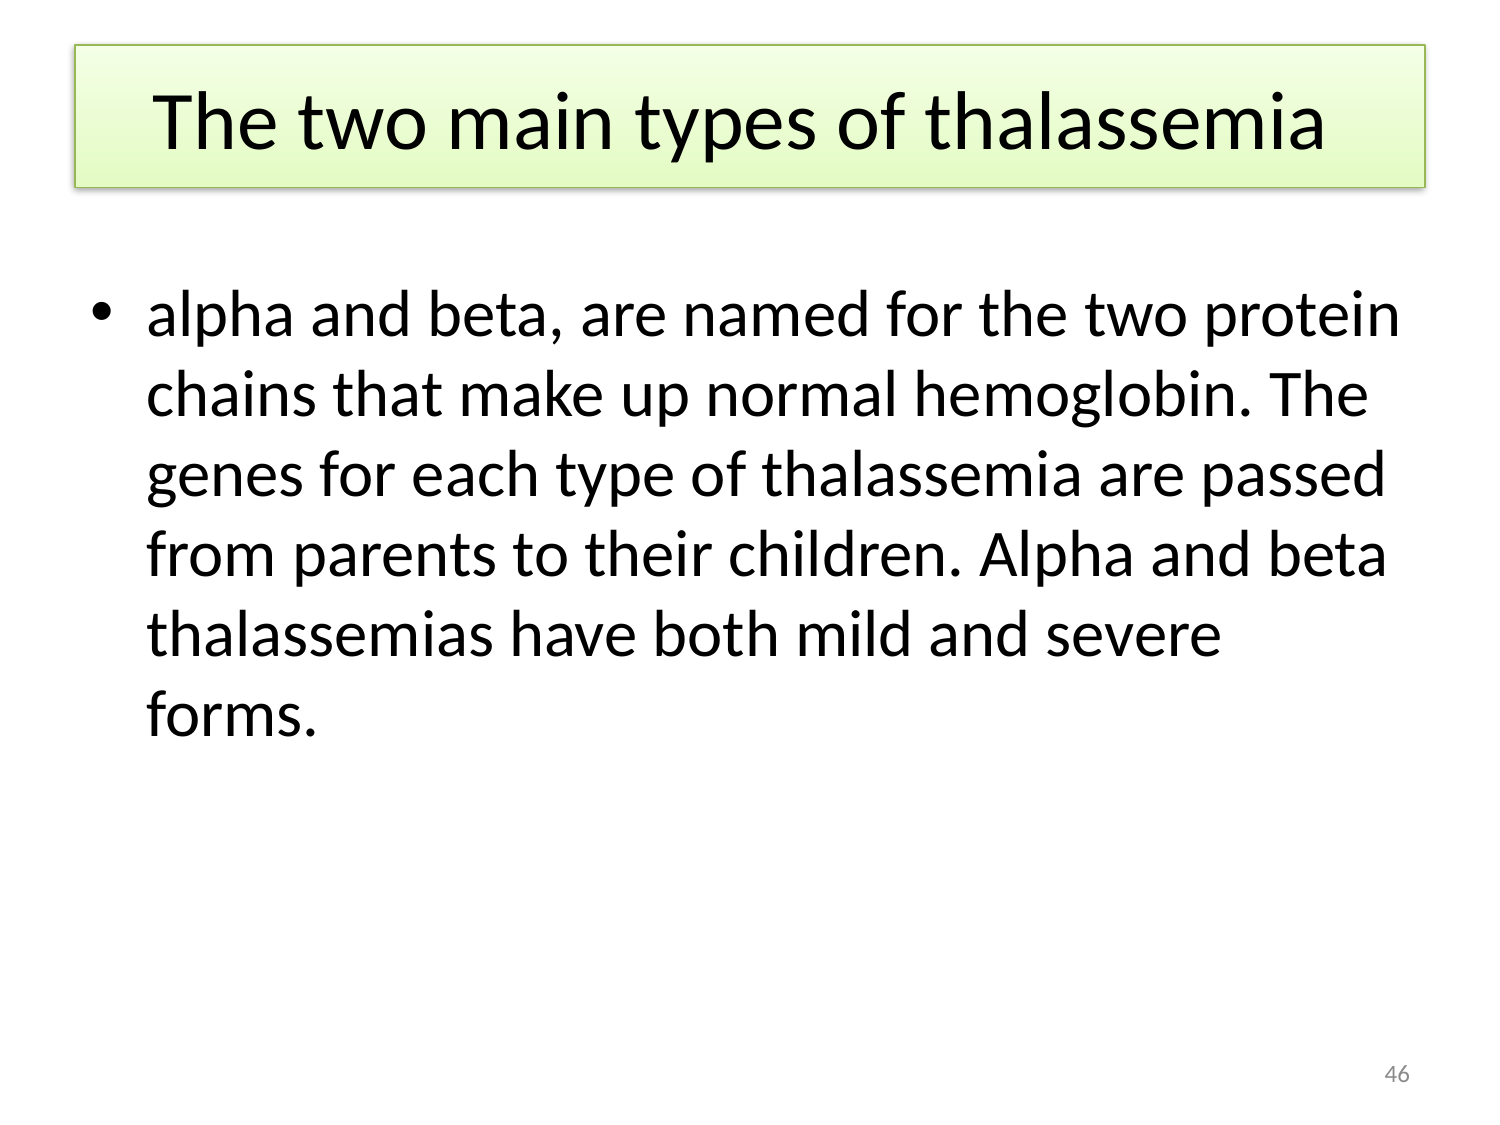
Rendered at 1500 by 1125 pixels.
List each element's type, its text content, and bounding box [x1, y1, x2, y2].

list alpha and beta, are named for the two protein chains that make up normal hemoglobin. The genes for each type of thalassemia are passed from parents to their children. Alpha and beta thalassemias have both mild and severe forms. [75, 262, 1425, 1005]
slide_number 46 [1074, 1042, 1425, 1103]
title The two main types of thalassemia [74, 44, 1426, 188]
